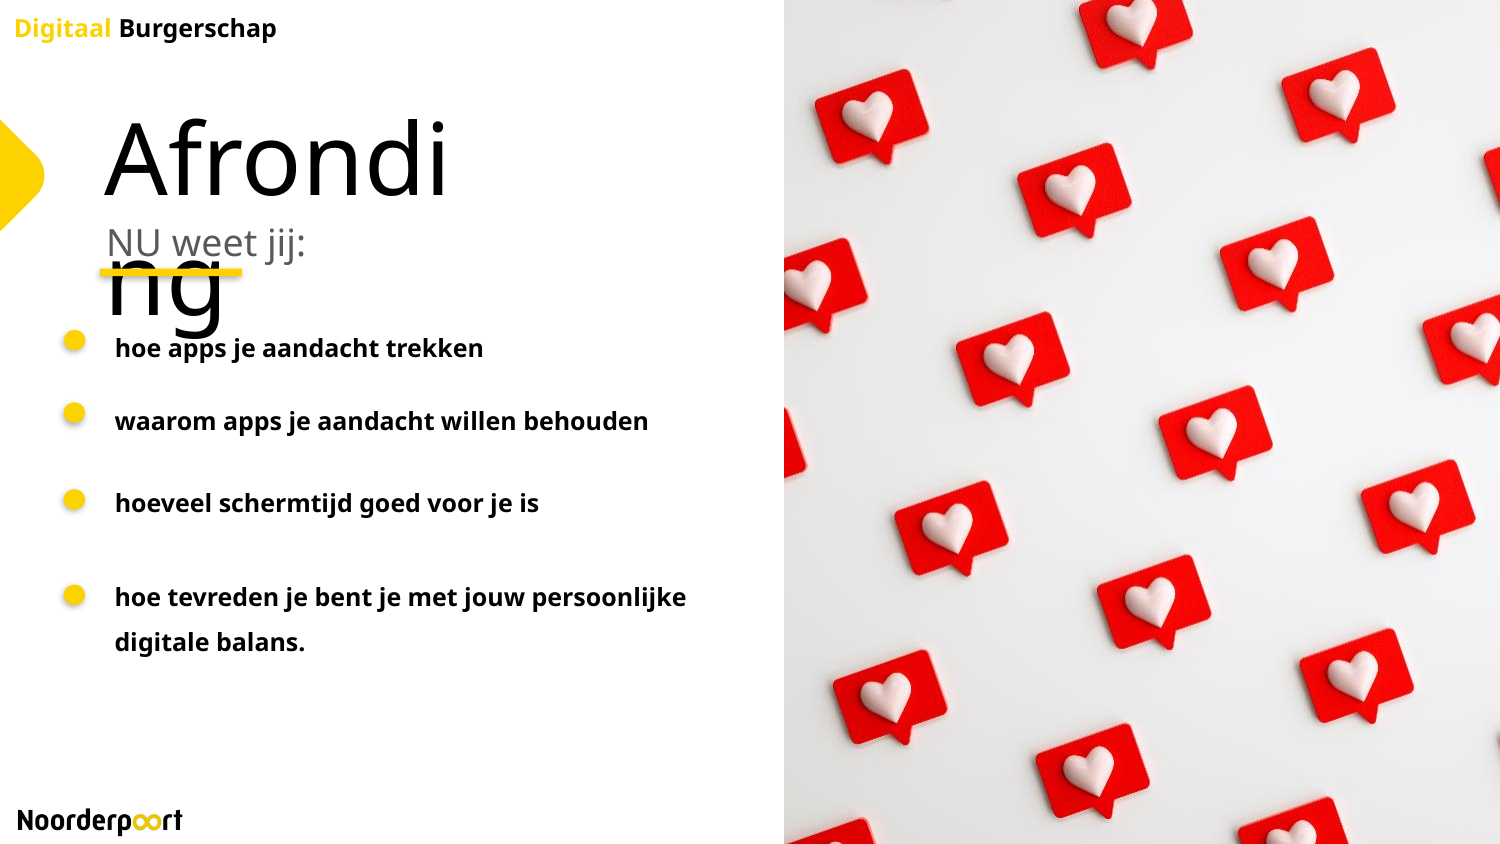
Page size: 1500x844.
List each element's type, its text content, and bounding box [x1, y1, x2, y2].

text_box [63, 583, 86, 606]
text_box [0, 99, 47, 215]
text_box Afronding [89, 87, 469, 343]
text_box [63, 401, 86, 424]
text_box [99, 268, 243, 277]
text_box [0, 119, 45, 232]
text_box NU weet jij: [91, 211, 584, 271]
text_box hoe tevreden je bent je met jouw persoonlijke digitale balans. [99, 559, 737, 664]
text_box Digitaal Burgerschap [0, 4, 314, 50]
text_box hoe apps je aandacht trekken [99, 310, 571, 371]
text_box [63, 488, 86, 511]
picture [16, 807, 183, 838]
text_box [63, 329, 87, 352]
picture [784, 0, 1500, 844]
text_box waarom apps je aandacht willen behouden [99, 382, 707, 443]
text_box hoeveel schermtijd goed voor je is [99, 465, 593, 526]
